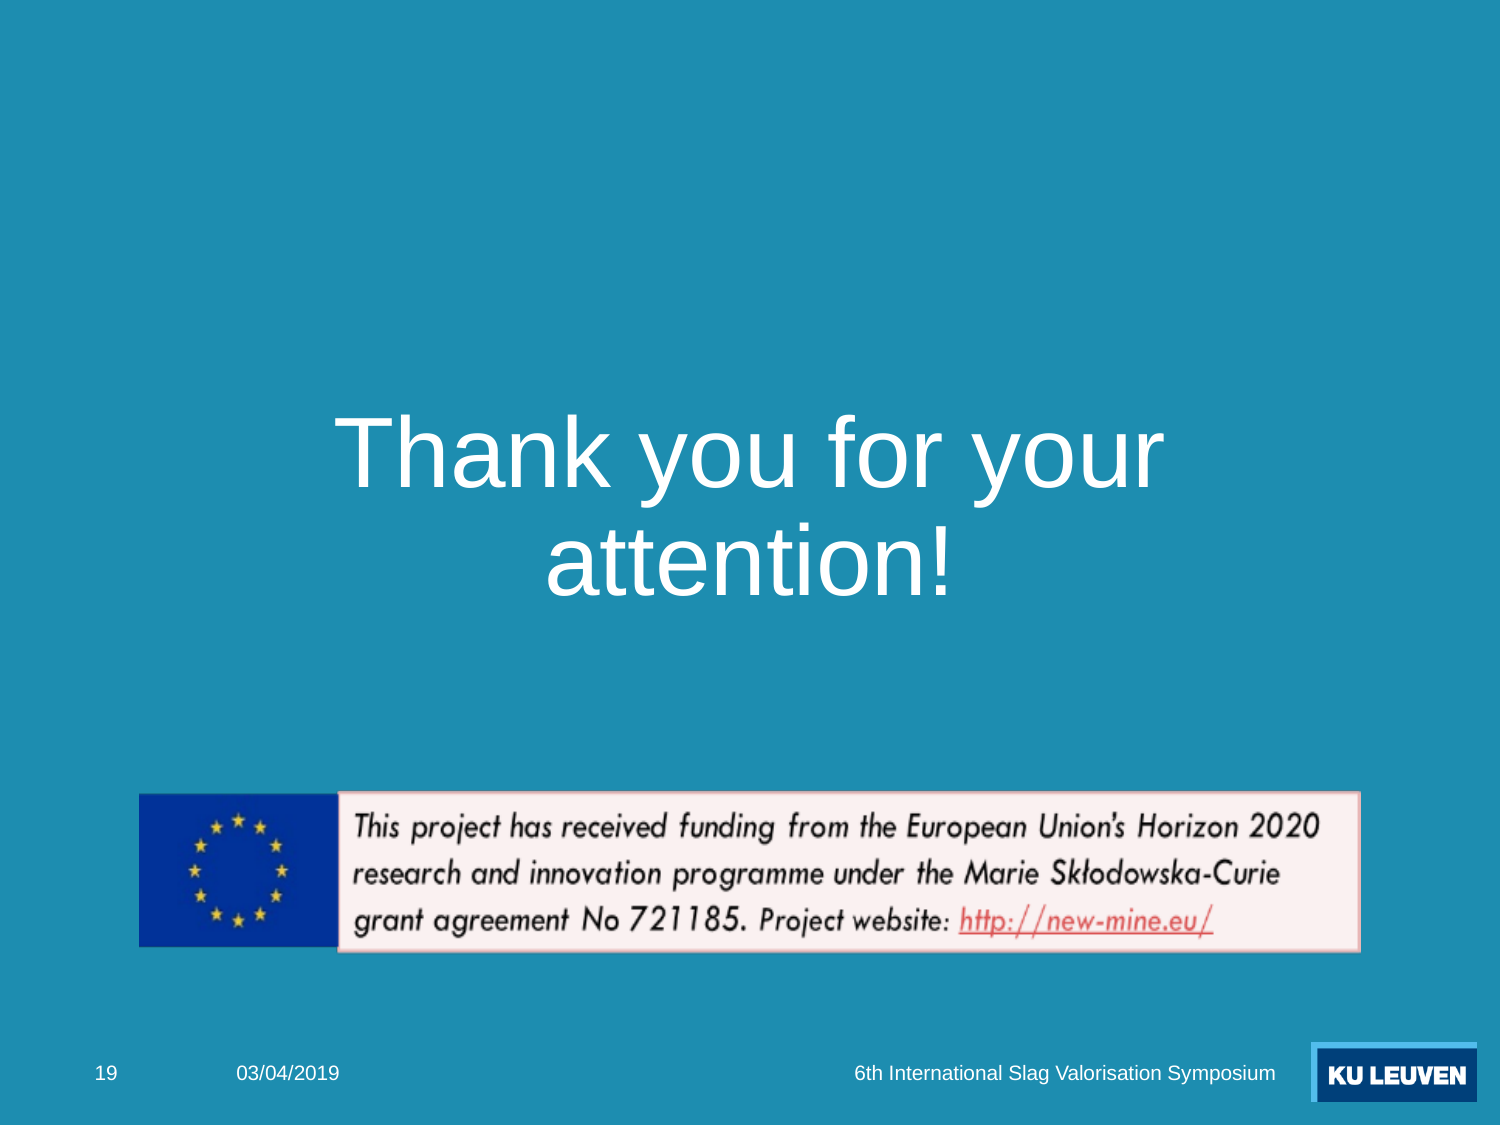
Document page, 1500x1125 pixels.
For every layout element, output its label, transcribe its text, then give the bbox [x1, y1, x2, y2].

slide_number 19 [94, 1018, 201, 1125]
picture [1312, 1042, 1477, 1102]
title Thank you for your attention! [109, 141, 1391, 877]
picture [139, 789, 1361, 965]
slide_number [236, 1018, 355, 1125]
footer 6th International Slag Valorisation Symposium [705, 1018, 1312, 1125]
